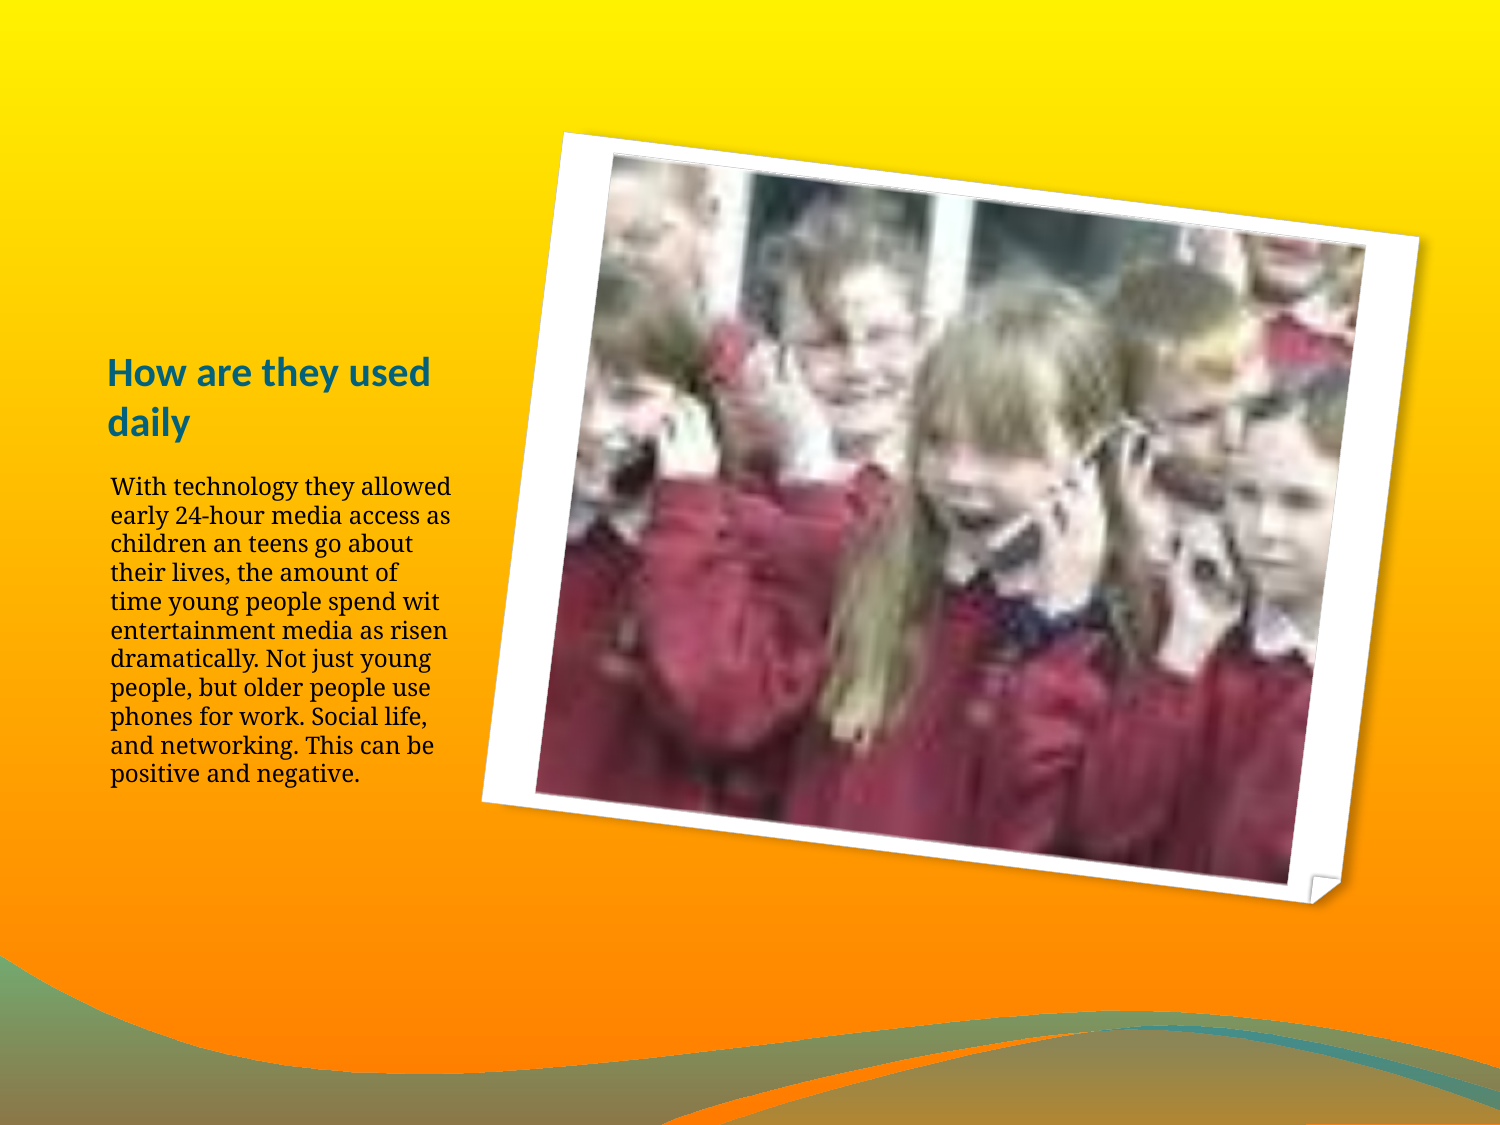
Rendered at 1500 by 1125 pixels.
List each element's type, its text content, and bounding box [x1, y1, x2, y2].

picture [1040, 852, 1291, 883]
list With technology they allowed early 24-hour media access as children an teens go about their lives, the amount of time young people spend wit entertainment media as risen dramatically. Not just young people, but older people use phones for work. Social life, and networking. This can be positive and negative. [99, 464, 463, 822]
title How are they used daily [99, 193, 463, 453]
picture [1333, 246, 1365, 503]
picture [536, 552, 566, 795]
picture [571, 157, 1330, 842]
